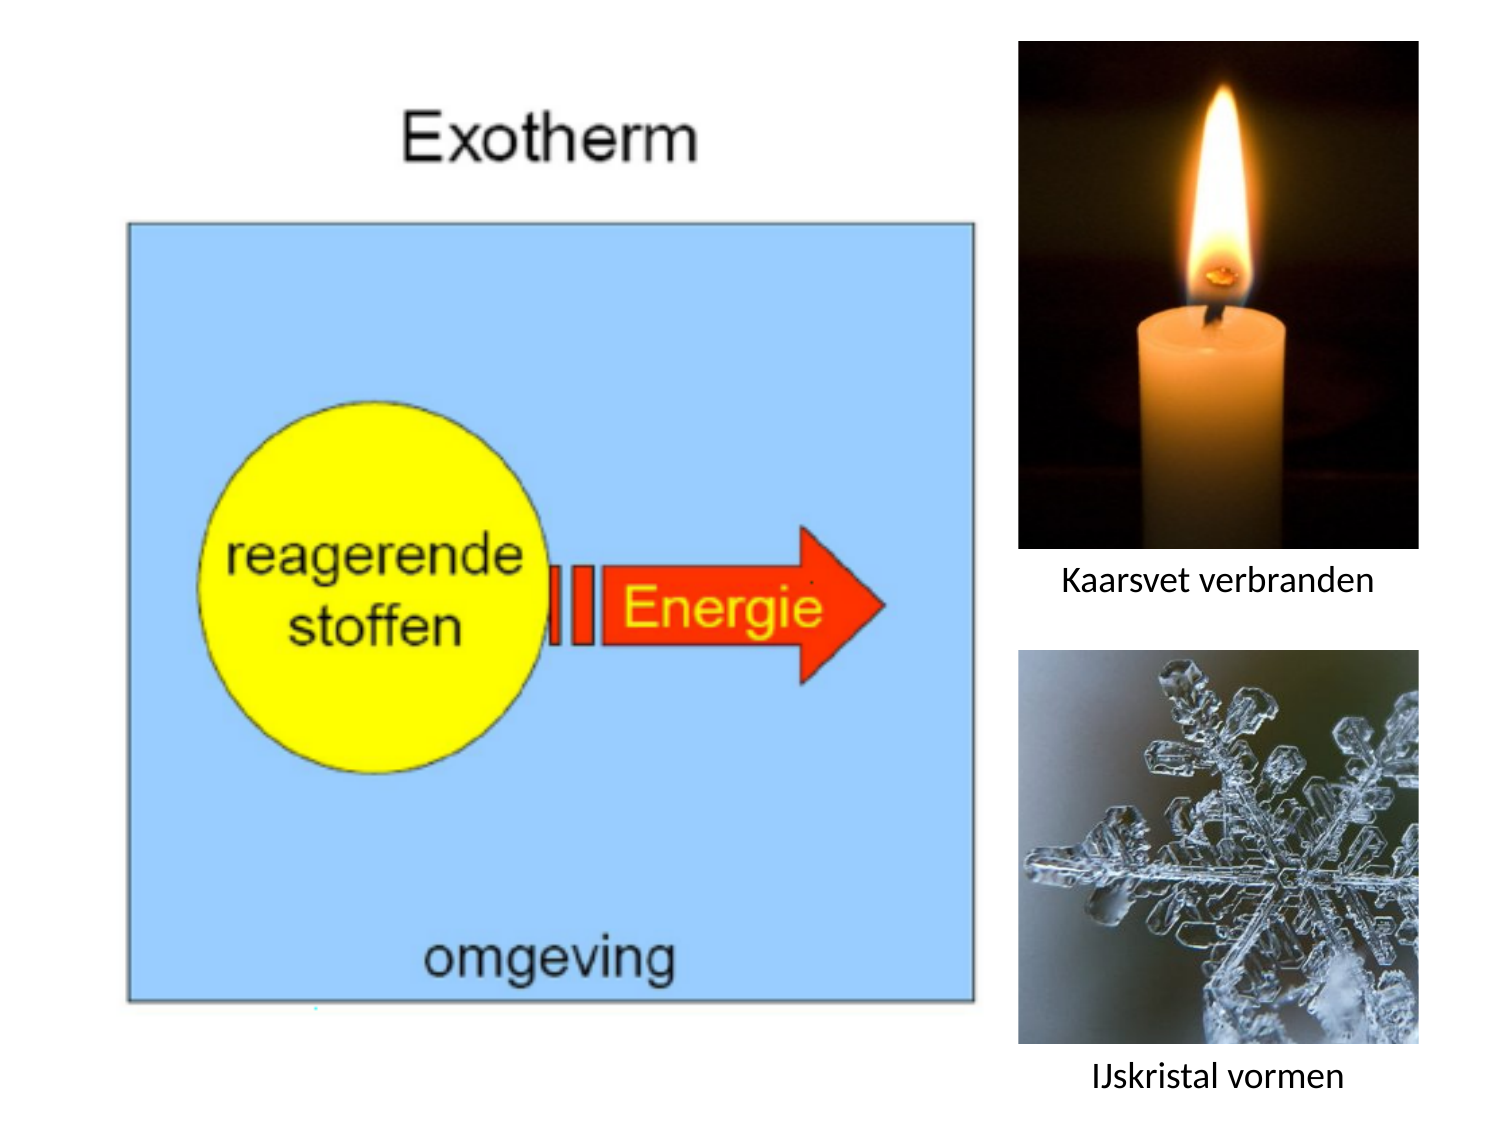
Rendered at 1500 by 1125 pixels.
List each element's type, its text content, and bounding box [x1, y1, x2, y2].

text_box IJskristal vormen [1076, 1044, 1361, 1104]
picture [1018, 622, 1419, 1044]
text_box Kaarsvet verbranden [1046, 549, 1391, 608]
picture [1018, 41, 1419, 549]
picture [62, 86, 1003, 1029]
